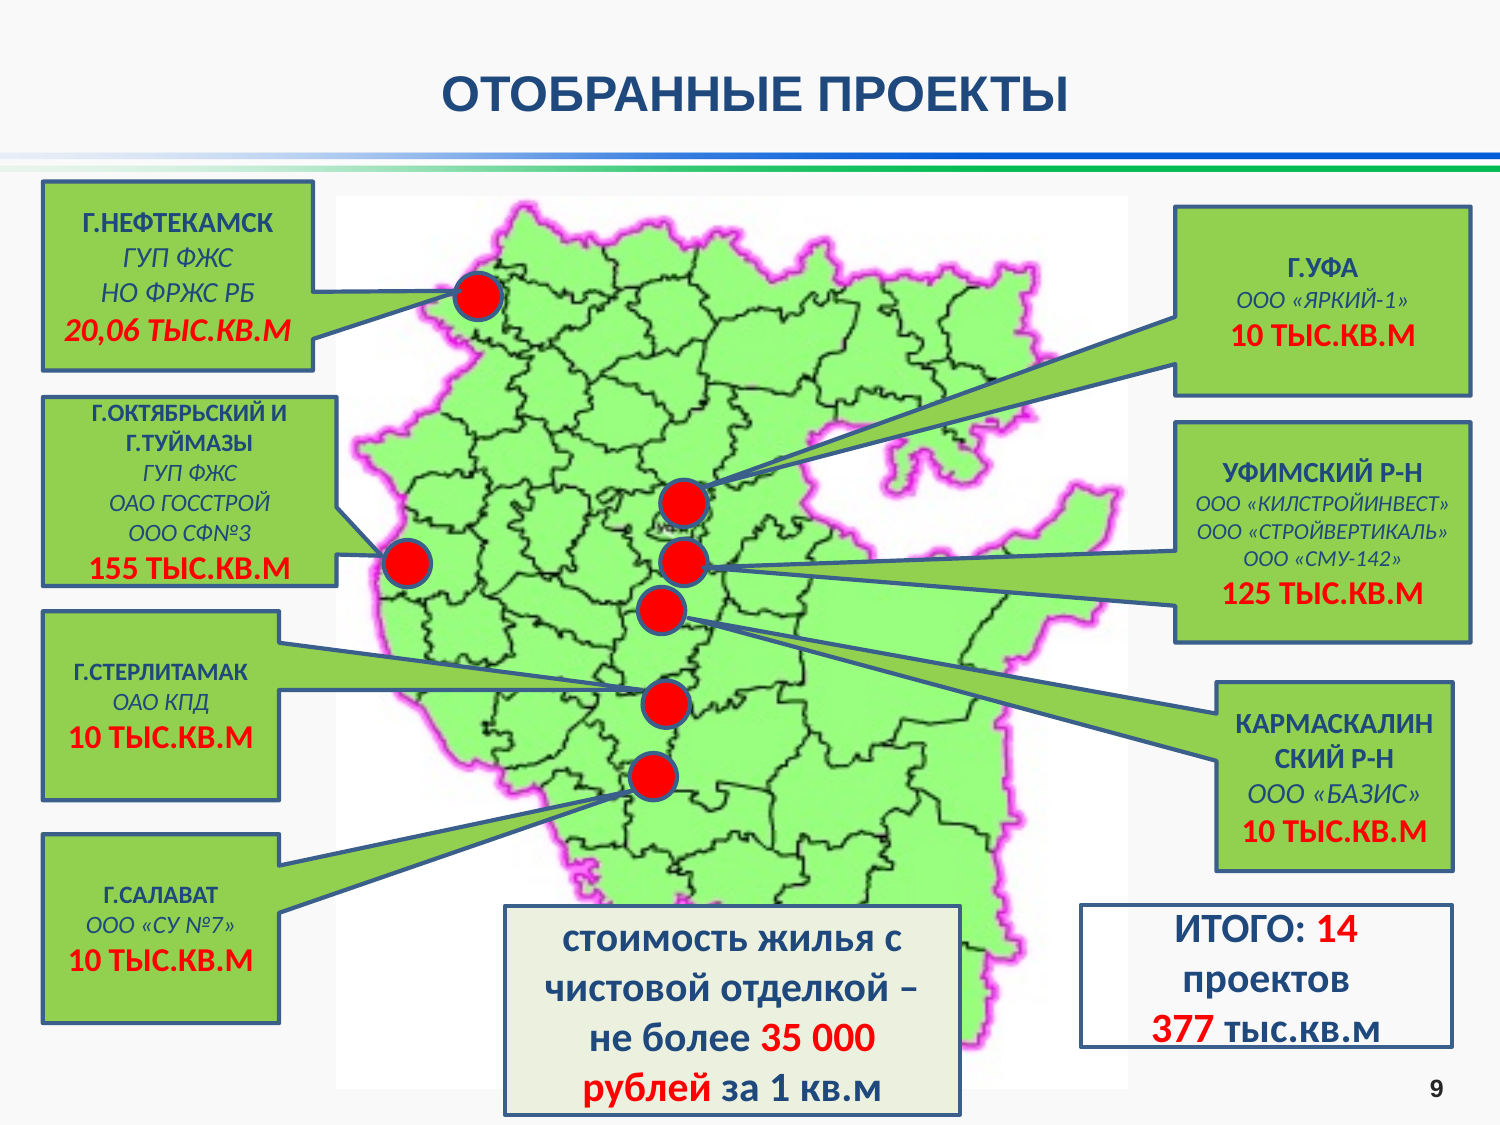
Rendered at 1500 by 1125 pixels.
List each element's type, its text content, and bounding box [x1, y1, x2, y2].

picture [0, 0, 1500, 1125]
text_box Г.НЕФТЕКАМСК ГУП ФЖС НО ФРЖС РБ 20,06 ТЫС.КВ.М [40, 179, 331, 373]
text_box Г.ОКТЯБРЬСКИЙ И Г.ТУЙМАЗЫ ГУП ФЖС ОАО ГОССТРОЙ ООО СФ№3 155 ТЫС.КВ.М [40, 394, 331, 589]
slide_number 9 [1340, 1057, 1459, 1118]
text_box КАРМАСКАЛИНСКИЙ Р-Н ООО «БАЗИС» 10 ТЫС.КВ.М [1133, 680, 1455, 874]
text_box Г.СТЕРЛИТАМАК ОАО КПД 10 ТЫС.КВ.М [40, 609, 331, 803]
text_box стоимость жилья с чистовой отделкой – не более 35 000 рублей за 1 кв.м [503, 1097, 962, 1117]
text_box Г.УФА ООО «ЯРКИЙ-1» 10 ТЫС.КВ.М [1133, 204, 1473, 398]
text_box ИТОГО: 14 проектов 377 тыс.кв.м [1133, 903, 1454, 1049]
text_box Г.САЛАВАТ ООО «СУ №7» 10 ТЫС.КВ.М [40, 832, 331, 1026]
text_box УФИМСКИЙ Р-Н ООО «КИЛСТРОЙИНВЕСТ» ООО «СТРОЙВЕРТИКАЛЬ» ООО «СМУ-142» 125 ТЫС.КВ.М [1133, 420, 1473, 645]
text_box ОТОБРАННЫЕ ПРОЕКТЫ [64, 54, 1447, 130]
